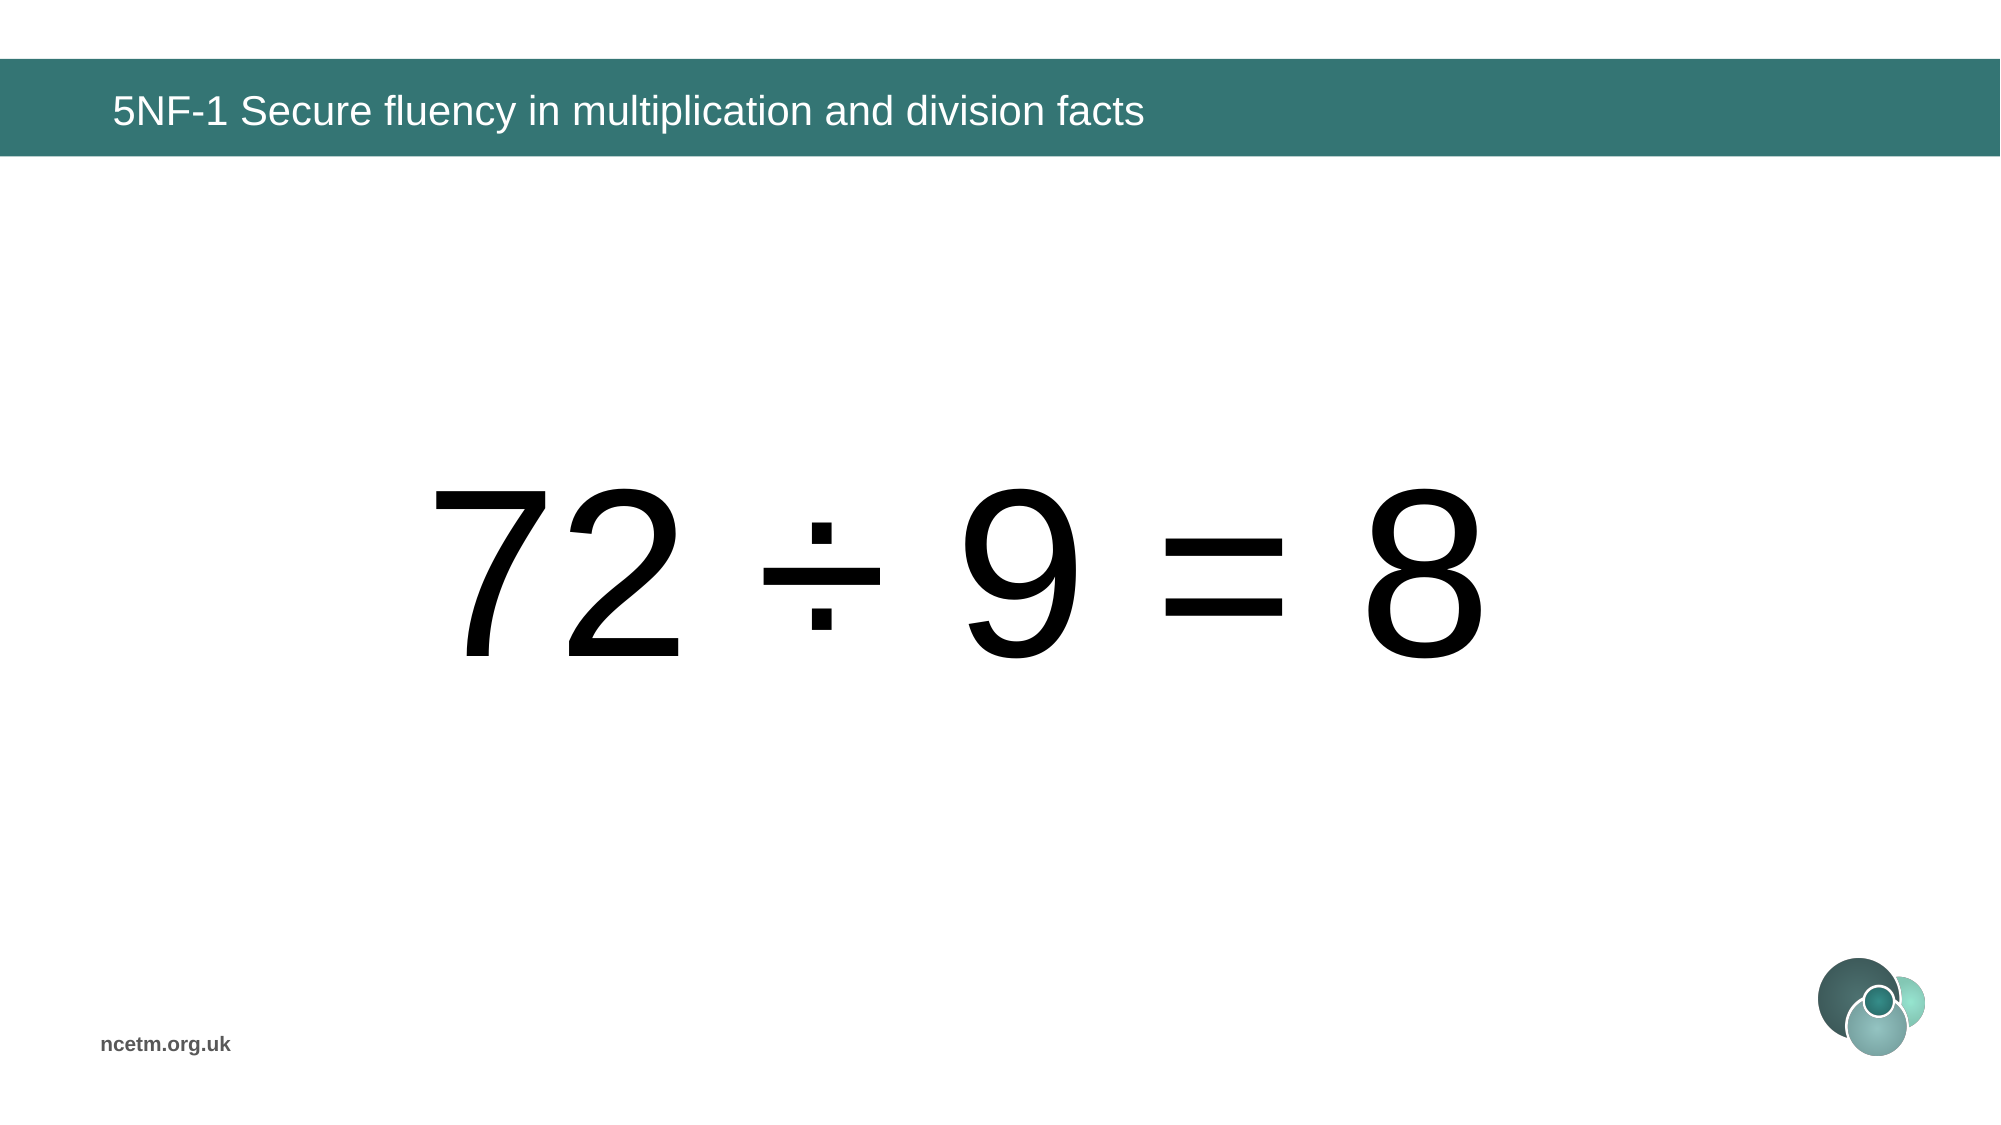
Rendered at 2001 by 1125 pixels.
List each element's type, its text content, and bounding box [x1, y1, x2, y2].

title 5NF-1 Secure fluency in multiplication and division facts [97, 76, 1945, 147]
picture [1818, 958, 1925, 1056]
text_box 72 ÷ 9 = [409, 409, 1344, 712]
text_box 8 [1344, 409, 1508, 712]
